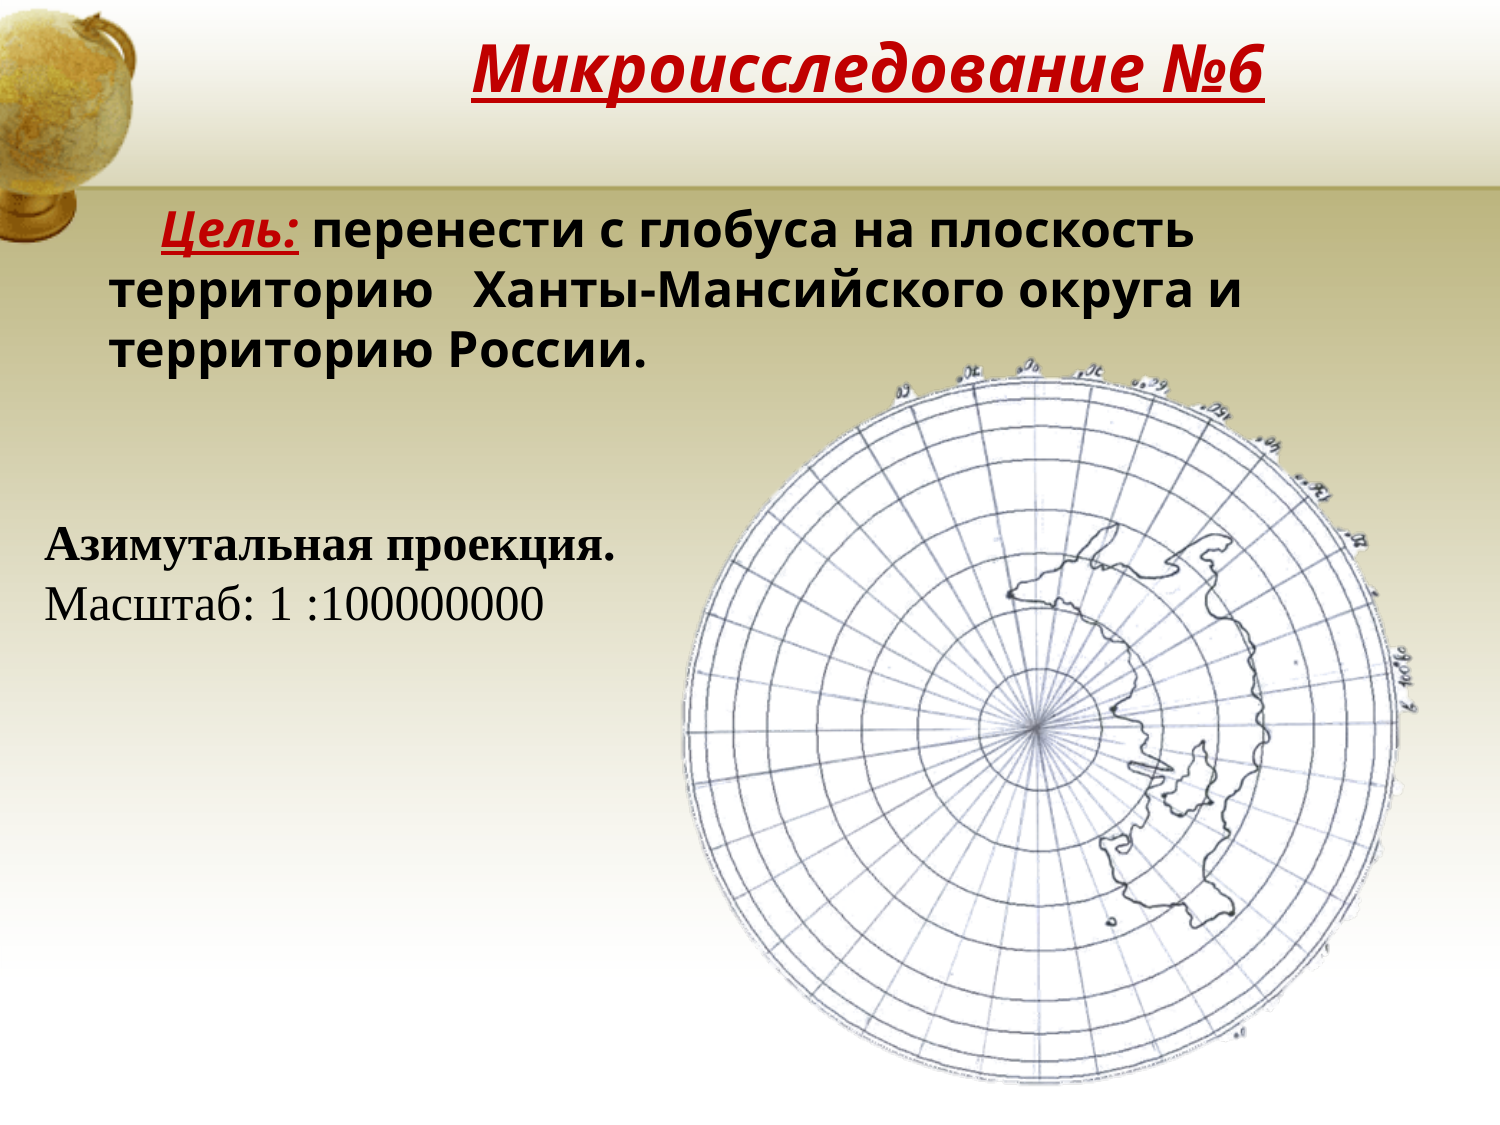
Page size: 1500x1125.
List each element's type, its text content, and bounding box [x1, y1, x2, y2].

text_box Азимутальная проекция. Масштаб: 1 :100000000 [29, 503, 626, 639]
text_box Цель: перенести с глобуса на плоскость территорию Ханты-Мансийского округа и территорию России. [93, 69, 1500, 385]
picture [0, 0, 1500, 1125]
title Микроисследование №6 [235, 0, 1500, 69]
